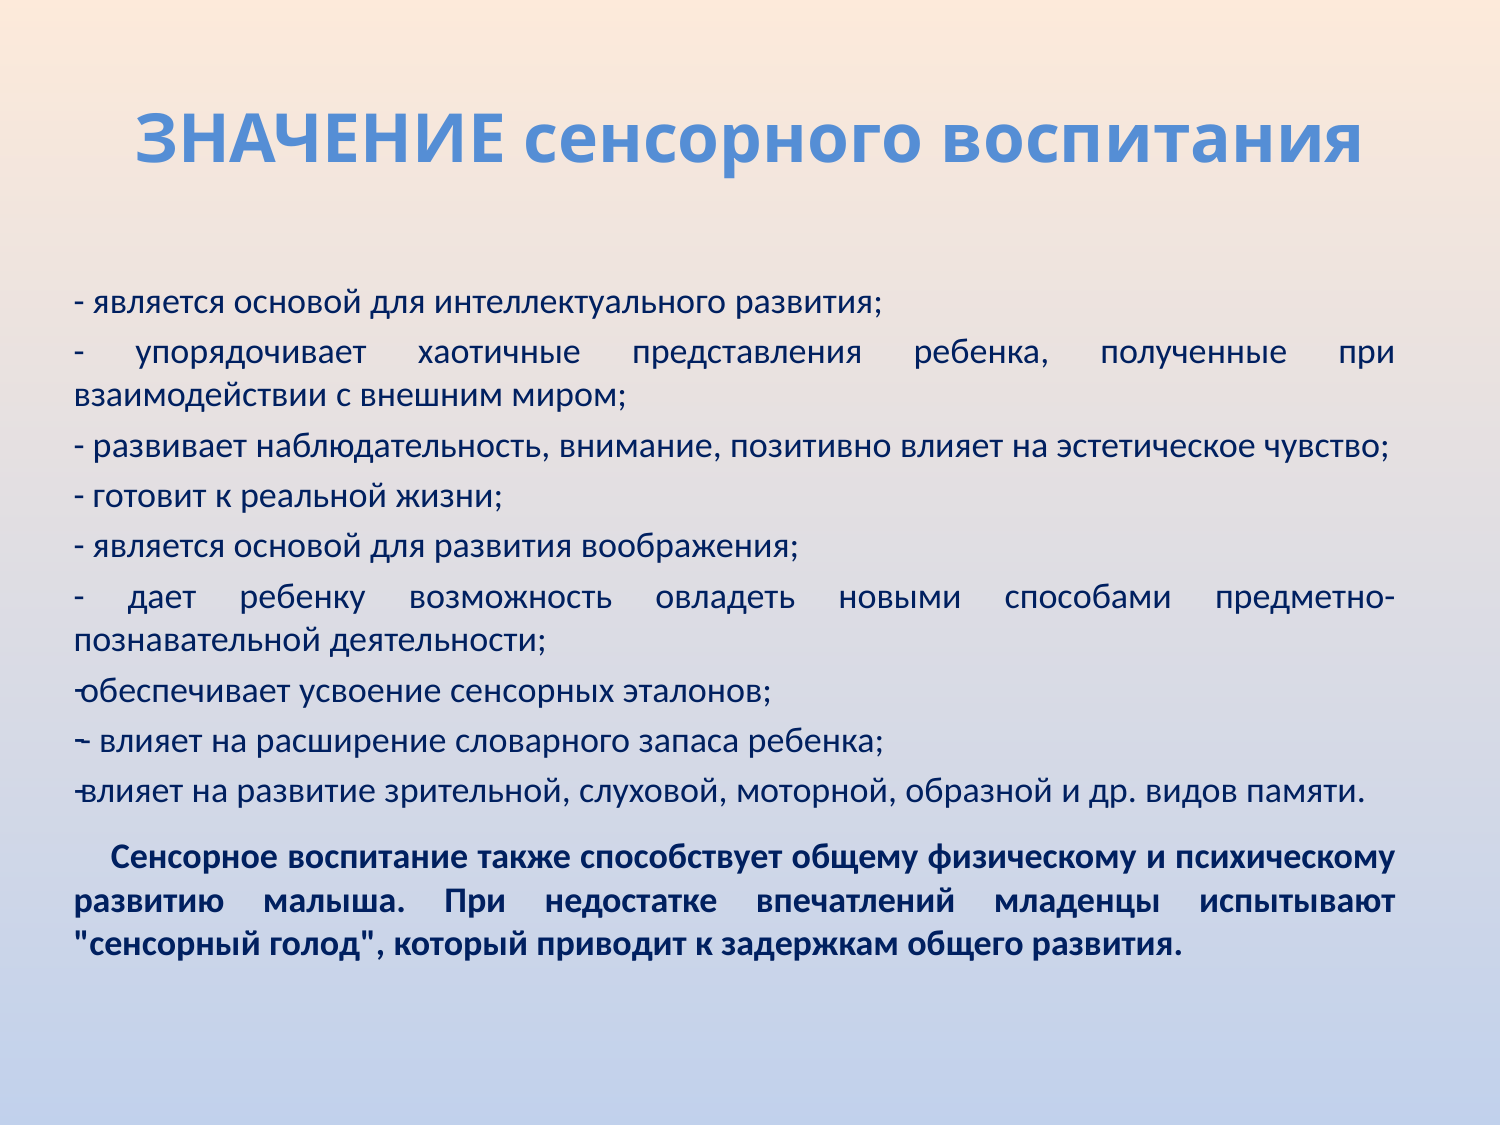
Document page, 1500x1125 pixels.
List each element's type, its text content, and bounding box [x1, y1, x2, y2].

title ЗНАЧЕНИЕ сенсорного воспитания [112, 46, 1388, 269]
subtitle - является основой для интеллектуального развития; - упорядочивает хаотичные представления ребенка, полученные при взаимодействии с внешним миром; - развивает наблюдательность, внимание, позитивно влияет на эстетическое чувство; - готовит к реальной жизни; - является основой для развития воображения; - дает ребенку возможность овладеть новыми способами предметно-познавательной деятельности; обеспечивает усвоение сенсорных эталонов; - влияет на расширение словарного запаса ребенка; влияет на развитие зрительной, слуховой, моторной, образной и др. видов памяти. Сенсорное воспитание также способствует общему физическому и психическому развитию малыша. При недостатке впечатлений младенцы испытывают "сенсорный голод", который приводит к задержкам общего развития. [58, 269, 1411, 1067]
